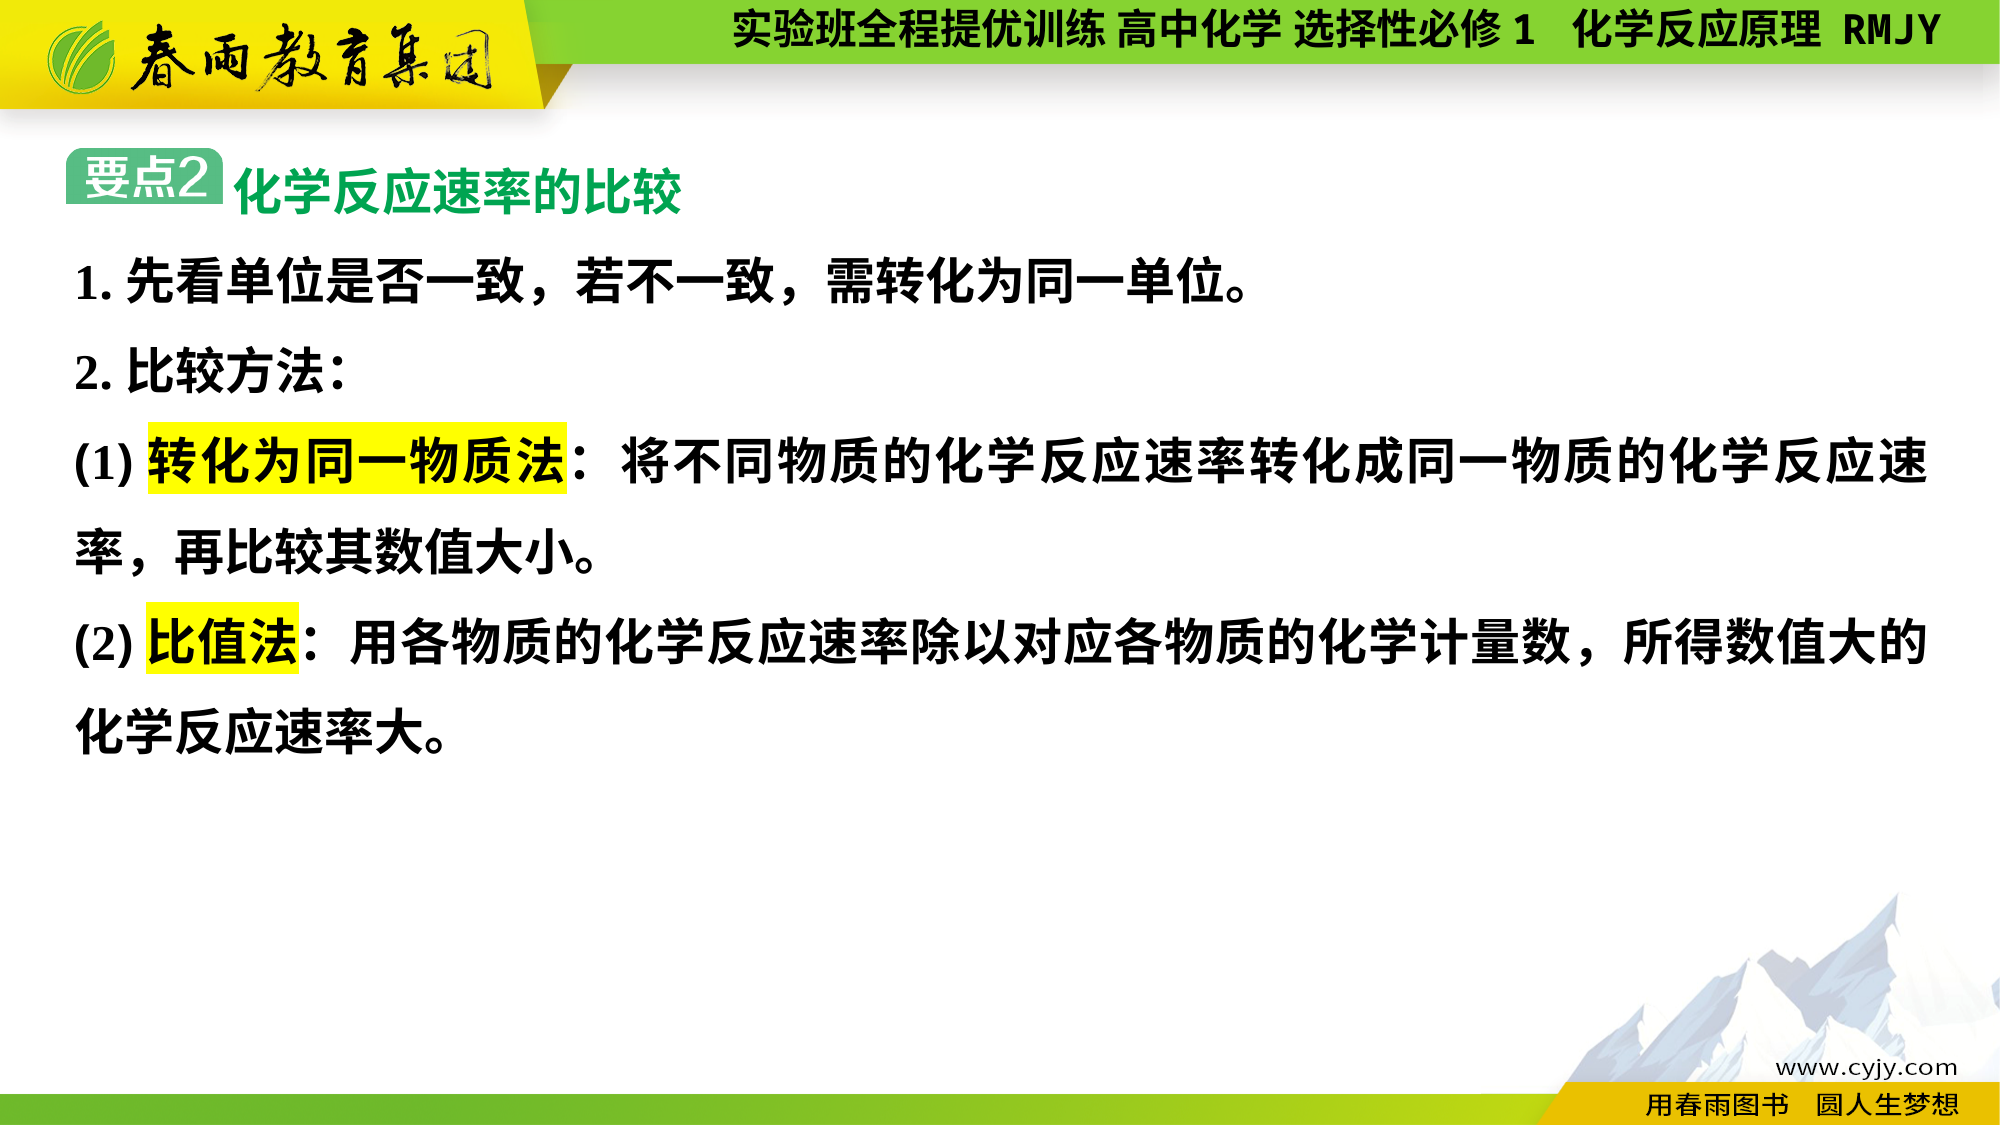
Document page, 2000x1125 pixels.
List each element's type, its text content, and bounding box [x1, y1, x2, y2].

picture [0, 0, 2000, 1125]
list 化学反应速率的比较 1.先看单位是否一致，若不一致，需转化为同一单位。 2.比较方法： (1)转化为同一物质法：将不同物质的化学反应速率转化成同一物质的化学反应速率，再比较其数值大小。 (2)比值法：用各物质的化学反应速率除以对应各物质的化学计量数，所得数值大的化学反应速率大。 [59, 122, 1944, 763]
